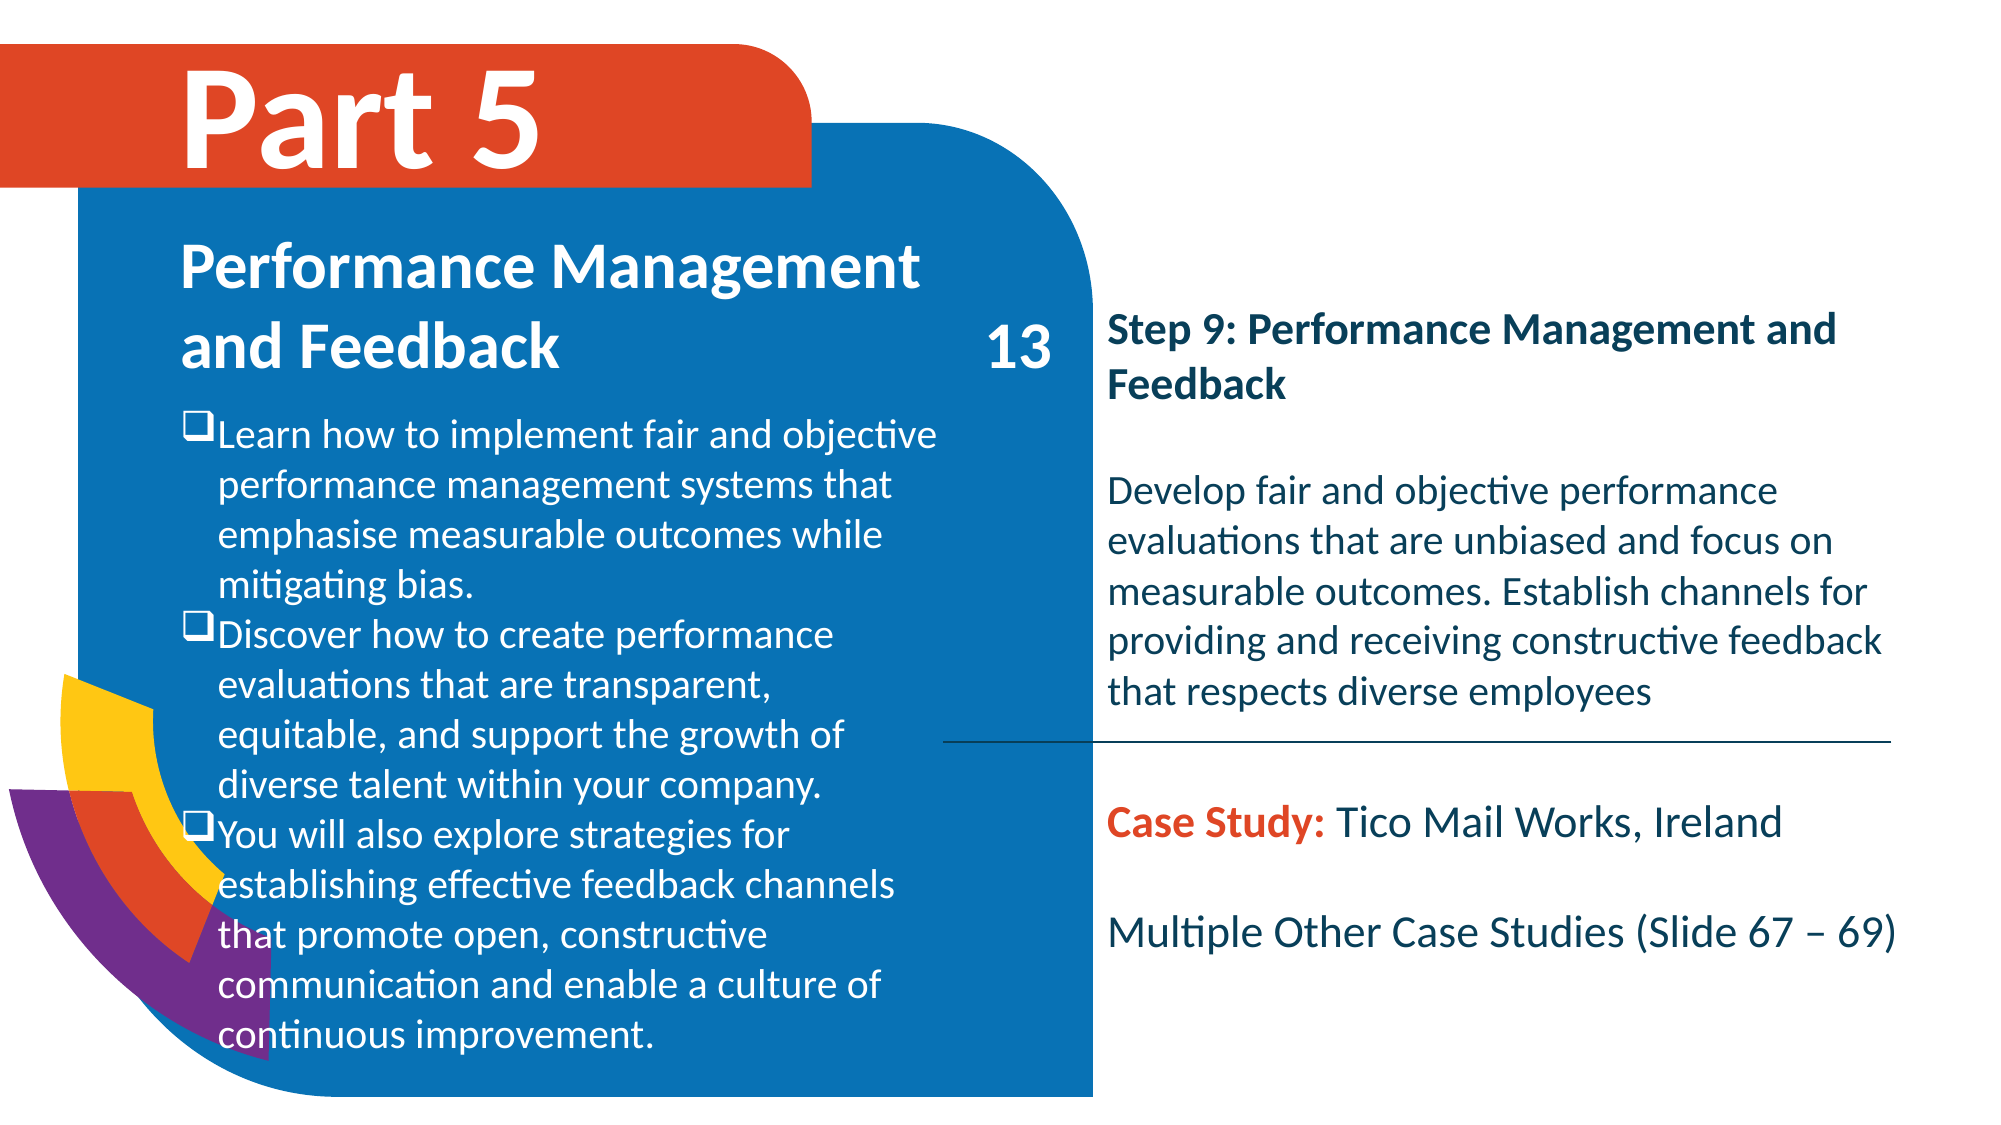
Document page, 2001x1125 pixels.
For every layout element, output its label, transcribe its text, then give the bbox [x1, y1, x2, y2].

list Step 9: Performance Management and Feedback Develop fair and objective performance evaluations that are unbiased and focus on measurable outcomes. Establish channels for providing and receiving constructive feedback that respects diverse employees [1092, 449, 1914, 563]
text_box Part 5 [165, 31, 649, 128]
text_box Performance Management and Feedback Learn how to implement fair and objective performance management systems that emphasise measurable outcomes while mitigating bias. Discover how to create performance evaluations that are transparent, equitable, and support the growth of diverse talent within your company. You will also explore strategies for establishing effective feedback channels that promote open, constructive communication and enable a culture of continuous improvement. [165, 214, 961, 426]
text_box Case Study: Tico Mail Works, Ireland Multiple Other Case Studies (Slide 67 – 69) [1092, 845, 1955, 959]
list 13 [961, 290, 1076, 404]
